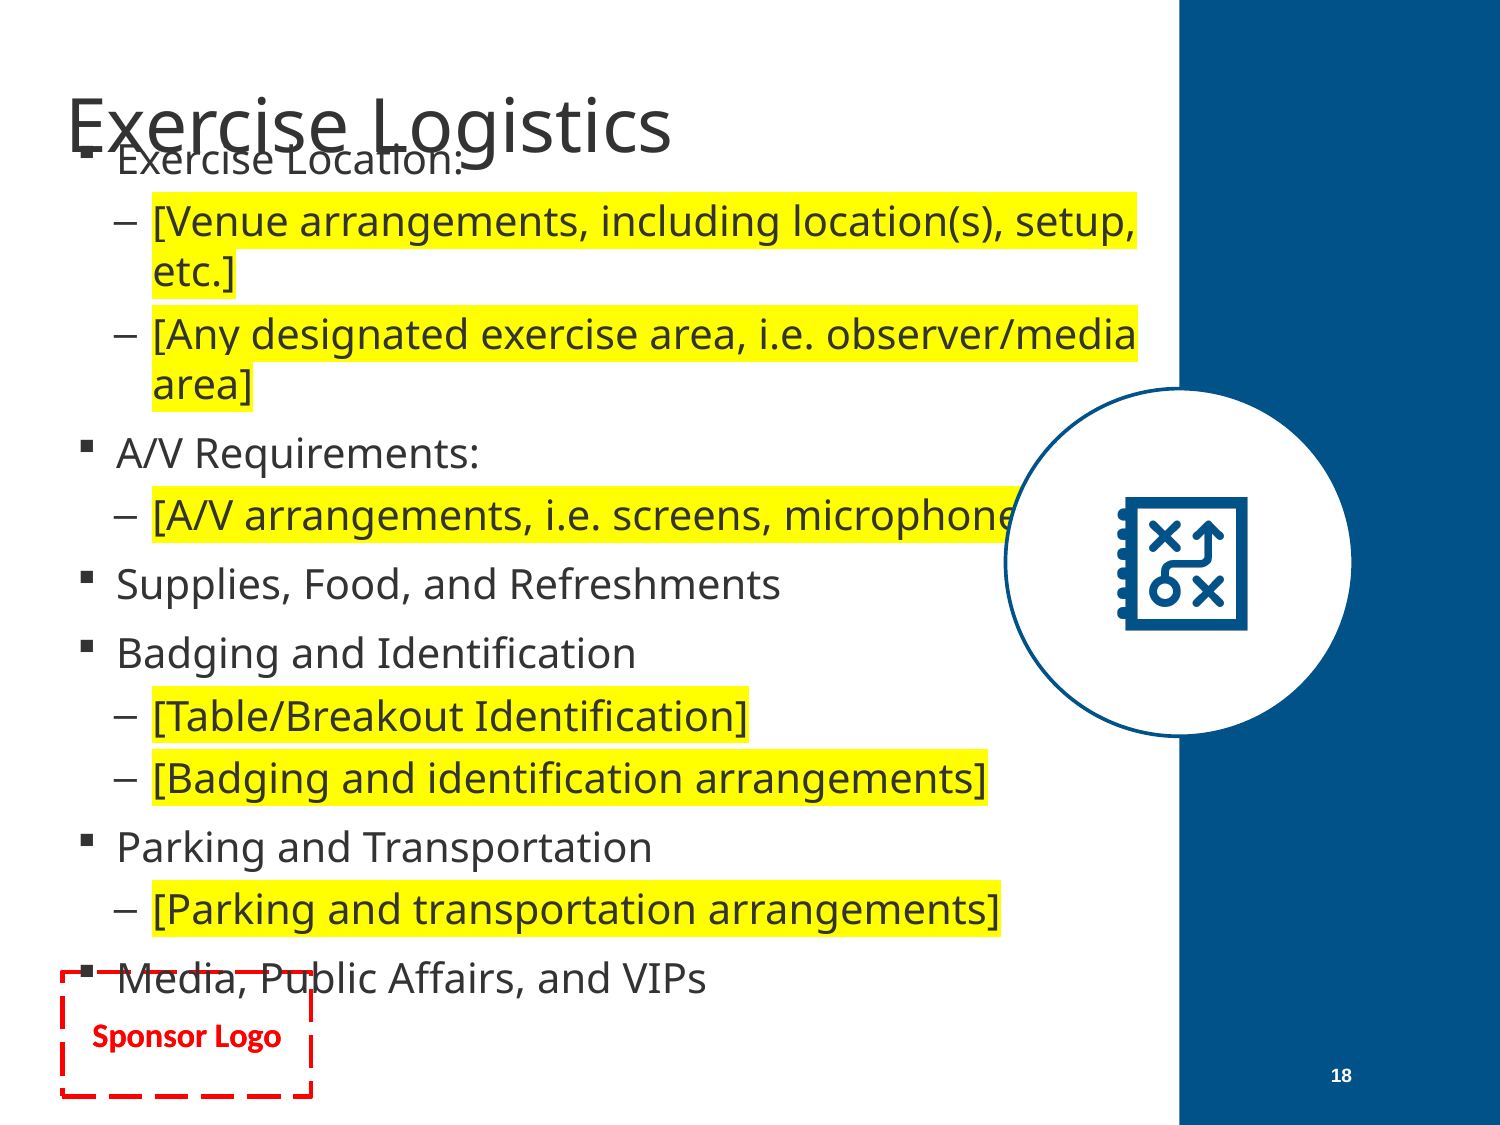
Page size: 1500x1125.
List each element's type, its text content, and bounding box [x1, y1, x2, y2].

title Exercise Logistics [50, 72, 1033, 173]
text_box [1003, 386, 1356, 739]
picture [1086, 469, 1275, 658]
list Exercise Location: [Venue arrangements, including location(s), setup, etc.] [Any designated exercise area, i.e. observer/media area] A/V Requirements: [A/V arrangements, i.e. screens, microphones] Supplies, Food, and Refreshments Badging and Identification [Table/Breakout Identification] [Badging and identification arrangements] Parking and Transportation [Parking and transportation arrangements] Media, Public Affairs, and VIPs [62, 172, 1164, 963]
text_box [1177, 0, 1500, 1125]
slide_number 18 [1242, 1052, 1368, 1098]
